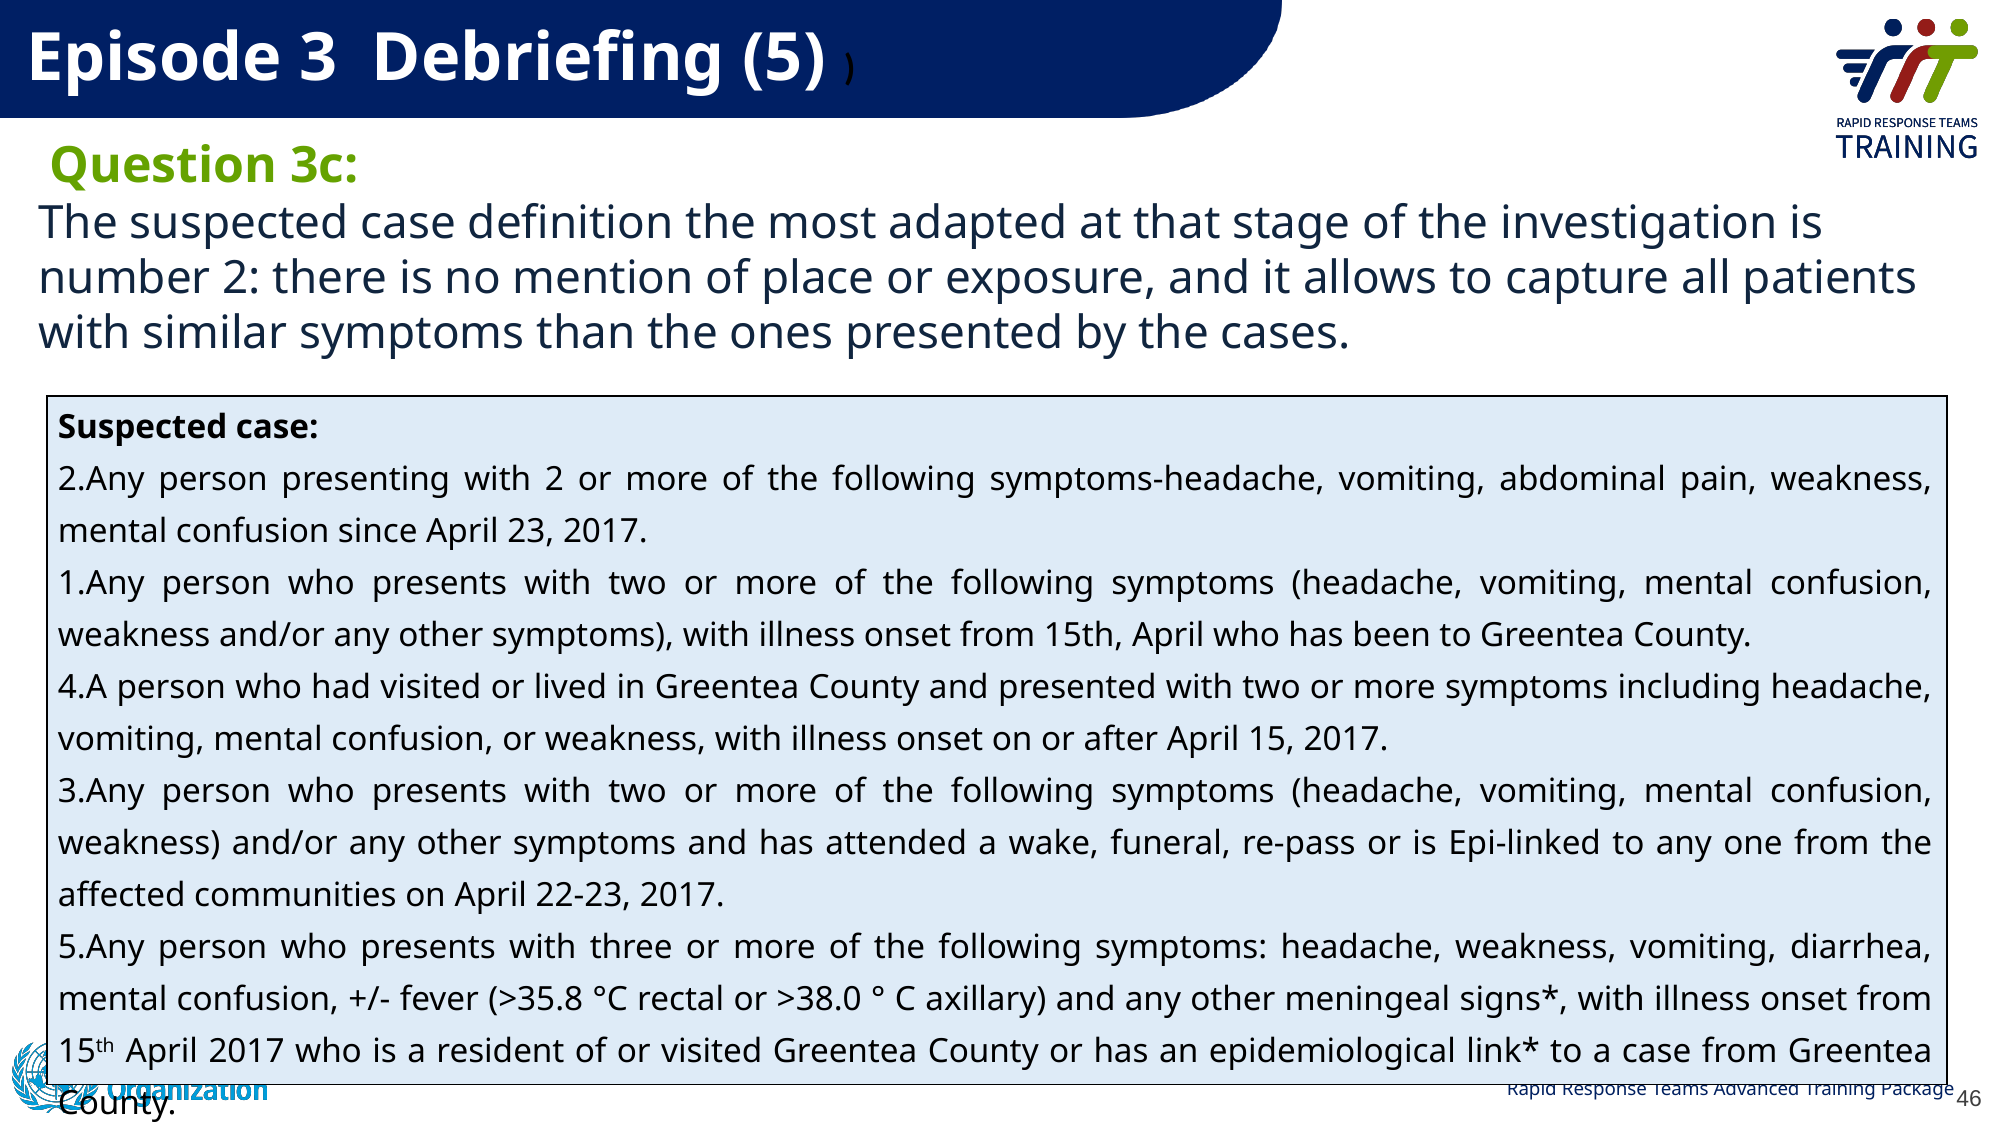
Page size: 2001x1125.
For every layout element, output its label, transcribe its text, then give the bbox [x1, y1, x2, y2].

text_box Question 3c: The suspected case definition the most adapted at that stage of the investigation is number 2: there is no mention of place or exposure, and it allows to capture all patients with similar symptoms than the ones presented by the cases. [23, 116, 1947, 365]
picture [34, 1054, 43, 1078]
picture [198, 1085, 212, 1096]
picture [151, 1085, 160, 1093]
text_box Episode 3 Debriefing (5) ) [11, 6, 871, 101]
picture [50, 1085, 267, 1113]
picture [38, 1046, 46, 1052]
table_header Suspected case: 2.Any person presenting with 2 or more of the following symptoms-headache, vomiting, abdominal pain, weakness, mental confusion since April 23, 2017. 1.Any person who presents with two or more of the following symptoms (headache, vomiting, mental confusion, weakness and/or any other symptoms), with illness onset from 15th, April who has been to Greentea County. 4.A person who had visited or lived in Greentea County and presented with two or more symptoms including headache, vomiting, mental confusion, or weakness, with illness onset on or after April 15, 2017. 3.Any person who presents with two or more of the following symptoms (headache, vomiting, mental confusion, weakness) and/or any other symptoms and has attended a wake, funeral, re-pass or is Epi-linked to any one from the affected communities on April 22-23, 2017. 5.Any person who presents with three or more of the following symptoms: headache, weakness, vomiting, diarrhea, mental confusion, +/- fever (>35.8 °C rectal or >38.0 ° C axillary) and any other meningeal signs*, with illness onset from 15th April 2017 who is a resident of or visited Greentea County or has an epidemiological link* to a case from Greentea County. *Epidemiological link: Association to a case from Greentea. [48, 397, 1946, 1084]
picture [0, 0, 1282, 118]
picture [36, 1085, 81, 1105]
picture [24, 1054, 36, 1087]
picture [40, 1062, 46, 1070]
picture [12, 1035, 46, 1068]
picture [22, 1062, 26, 1077]
picture [12, 1083, 48, 1113]
picture [30, 1083, 37, 1091]
picture [113, 1085, 120, 1096]
picture [1835, 19, 1978, 167]
slide_number 46 [1882, 1085, 1930, 1092]
